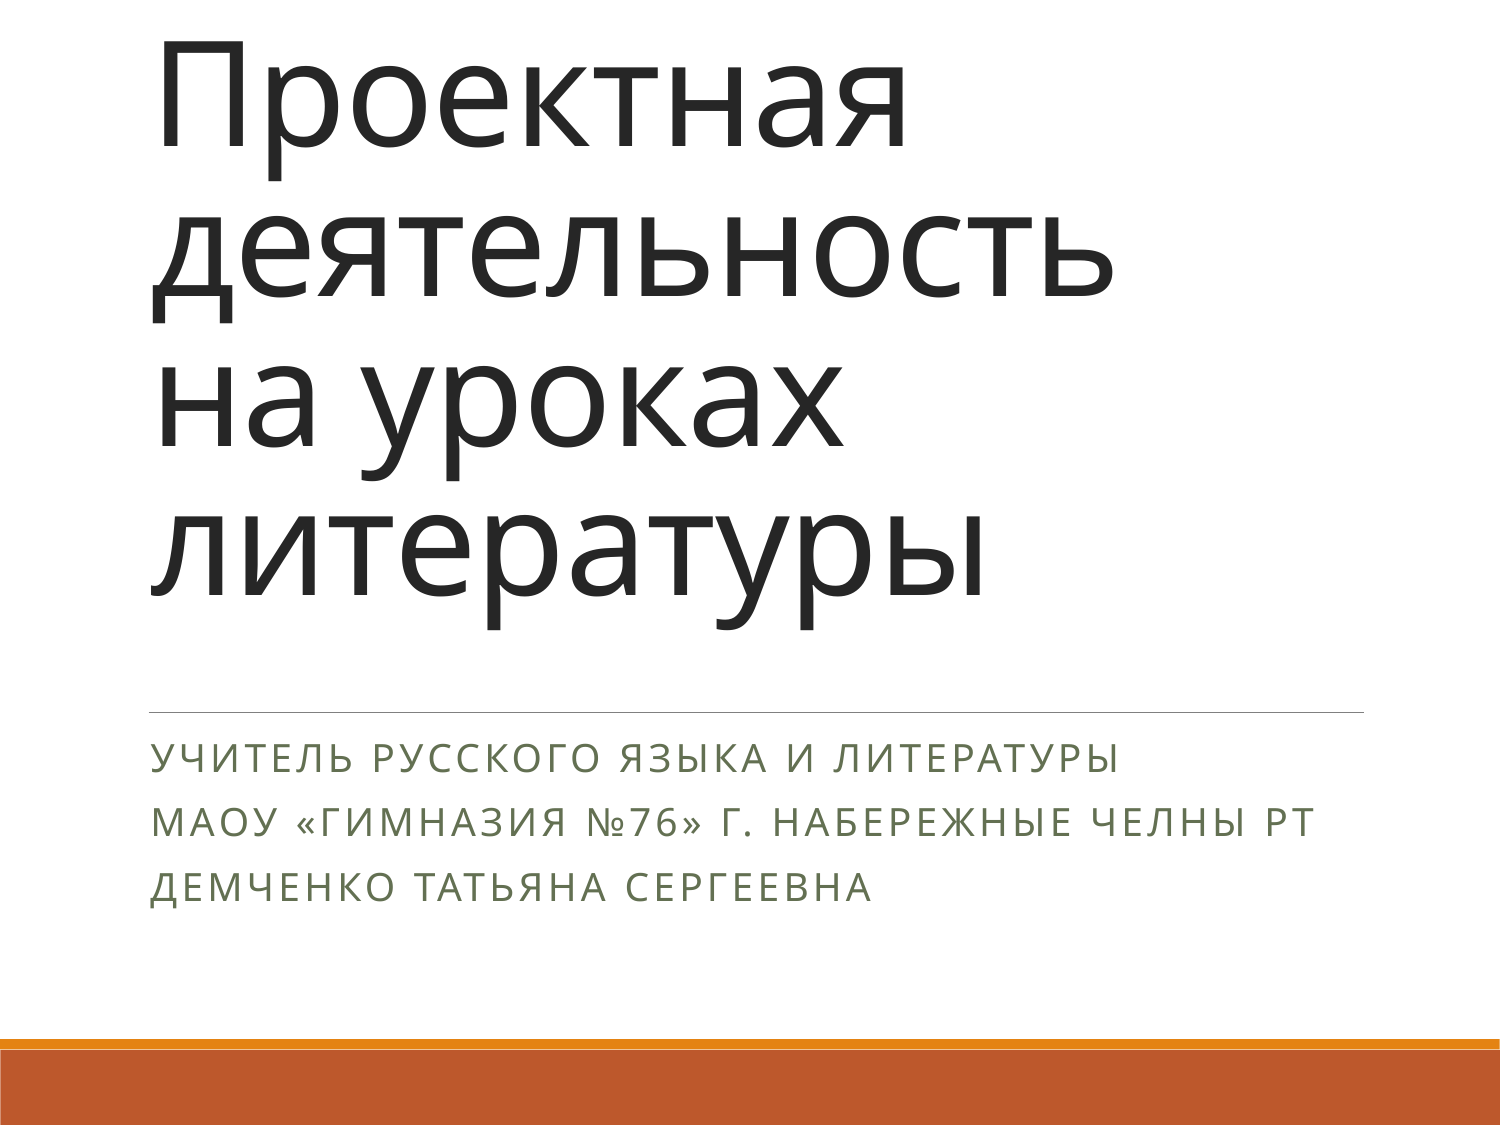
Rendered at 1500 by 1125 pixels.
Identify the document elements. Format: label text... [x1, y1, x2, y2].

subtitle Учитель русского языка и литературы МАОУ «Гимназия №76» г. Набережные Челны РТ Демченко татьяна сергеевна [135, 730, 1373, 919]
title Проектная деятельность на уроках литературы [135, 19, 1373, 634]
